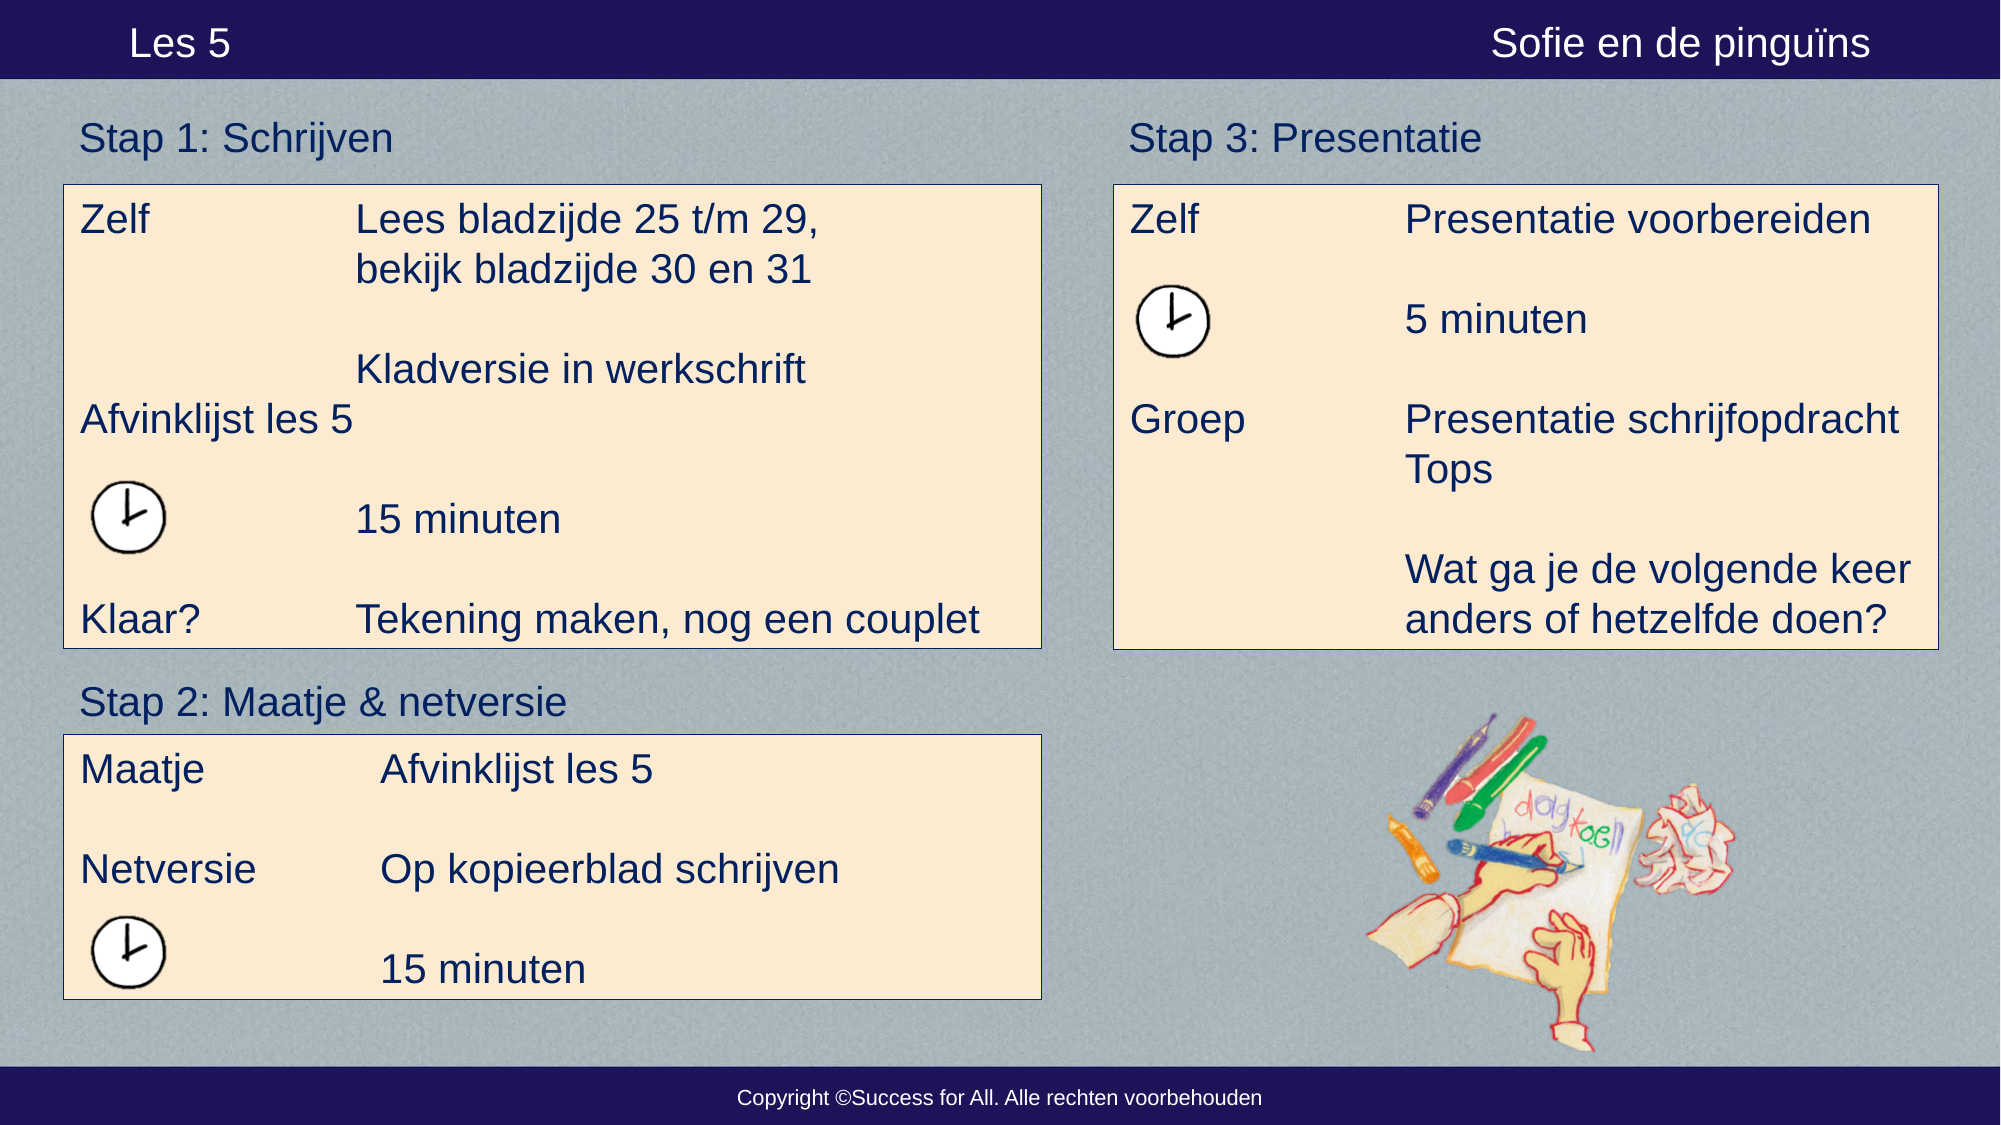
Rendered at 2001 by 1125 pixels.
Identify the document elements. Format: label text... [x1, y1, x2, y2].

text_box Maatje Afvinklijst les 5 Netversie Op kopieerblad schrijven 15 minuten [63, 734, 1042, 1000]
text_box Sofie en de pinguïns [999, 8, 1886, 73]
text_box Stap 1: Schrijven [63, 103, 856, 168]
text_box Copyright ©Success for All. Alle rechten voorbehouden [0, 1076, 2000, 1125]
text_box Stap 3: Presentatie [1113, 103, 1581, 168]
text_box Les 5 [114, 8, 354, 73]
text_box Zelf Lees bladzijde 25 t/m 29, bekijk bladzijde 30 en 31 Kladversie in werkschrift Afvinklijst les 5 15 minuten Klaar? Tekening maken, nog een couplet [63, 184, 1042, 649]
picture [0, 0, 2001, 1125]
text_box Zelf Presentatie voorbereiden 5 minuten Groep Presentatie schrijfopdracht Tops Wat ga je de volgende keer anders of hetzelfde doen? [1113, 184, 1939, 650]
text_box Stap 2: Maatje & netversie [63, 667, 646, 732]
